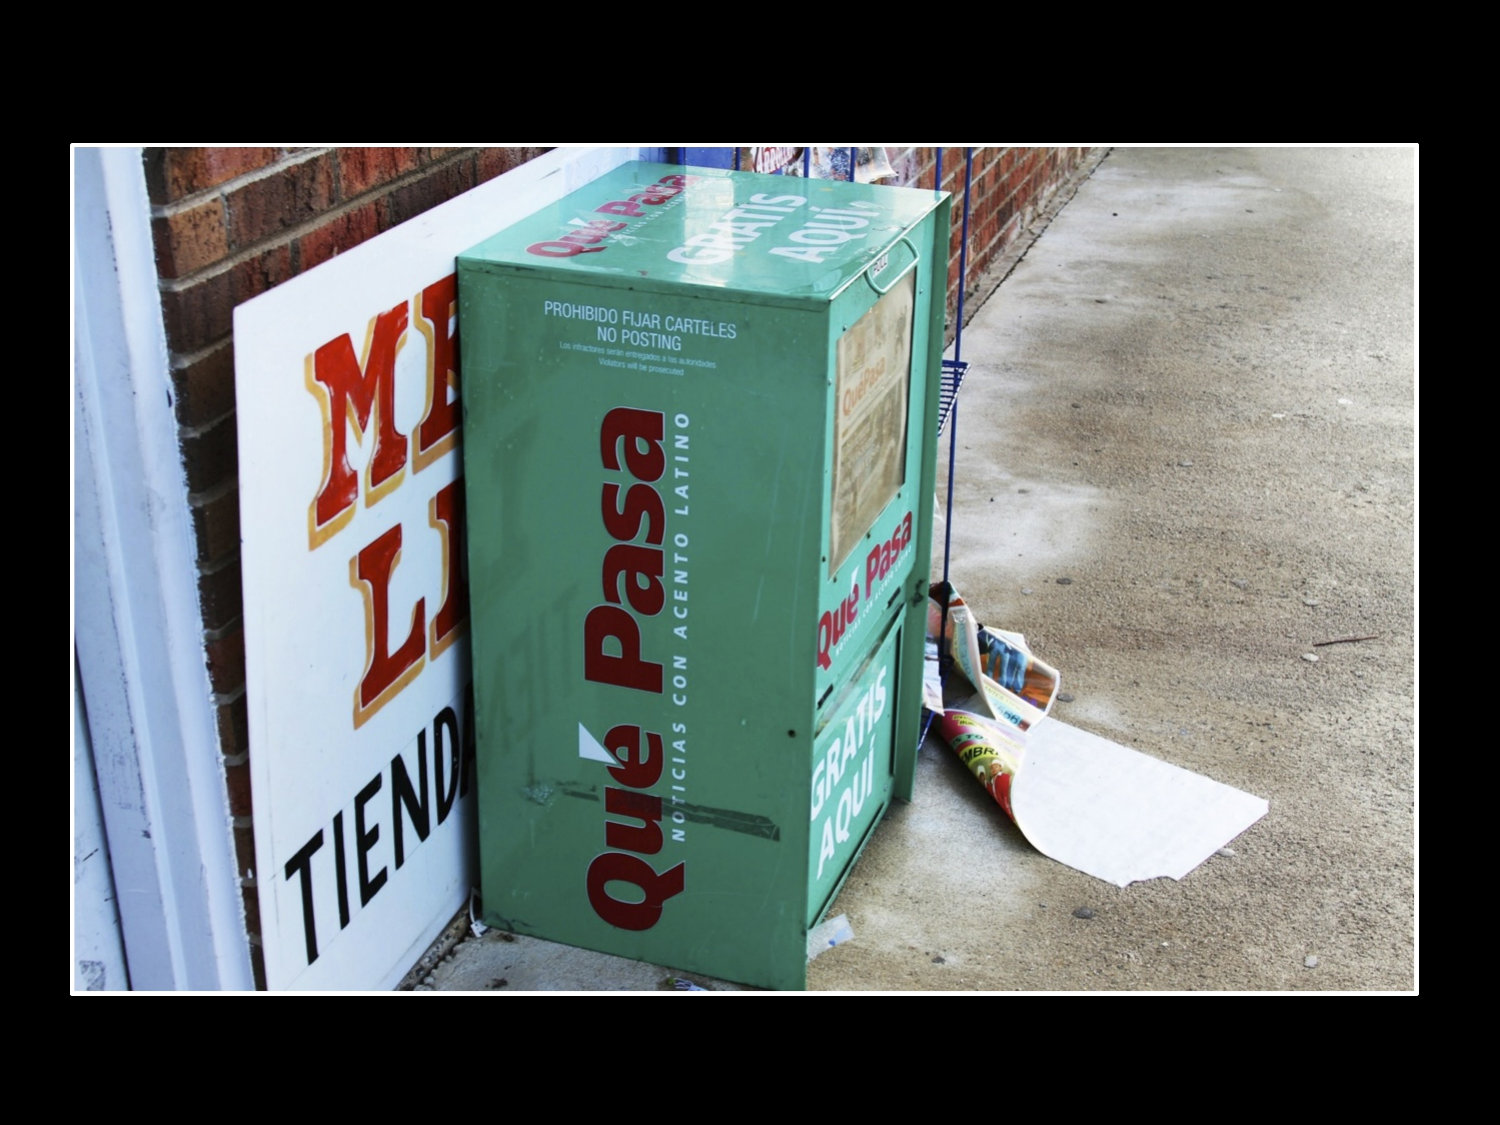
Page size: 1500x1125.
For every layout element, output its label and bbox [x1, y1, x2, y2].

picture [73, 146, 1416, 993]
